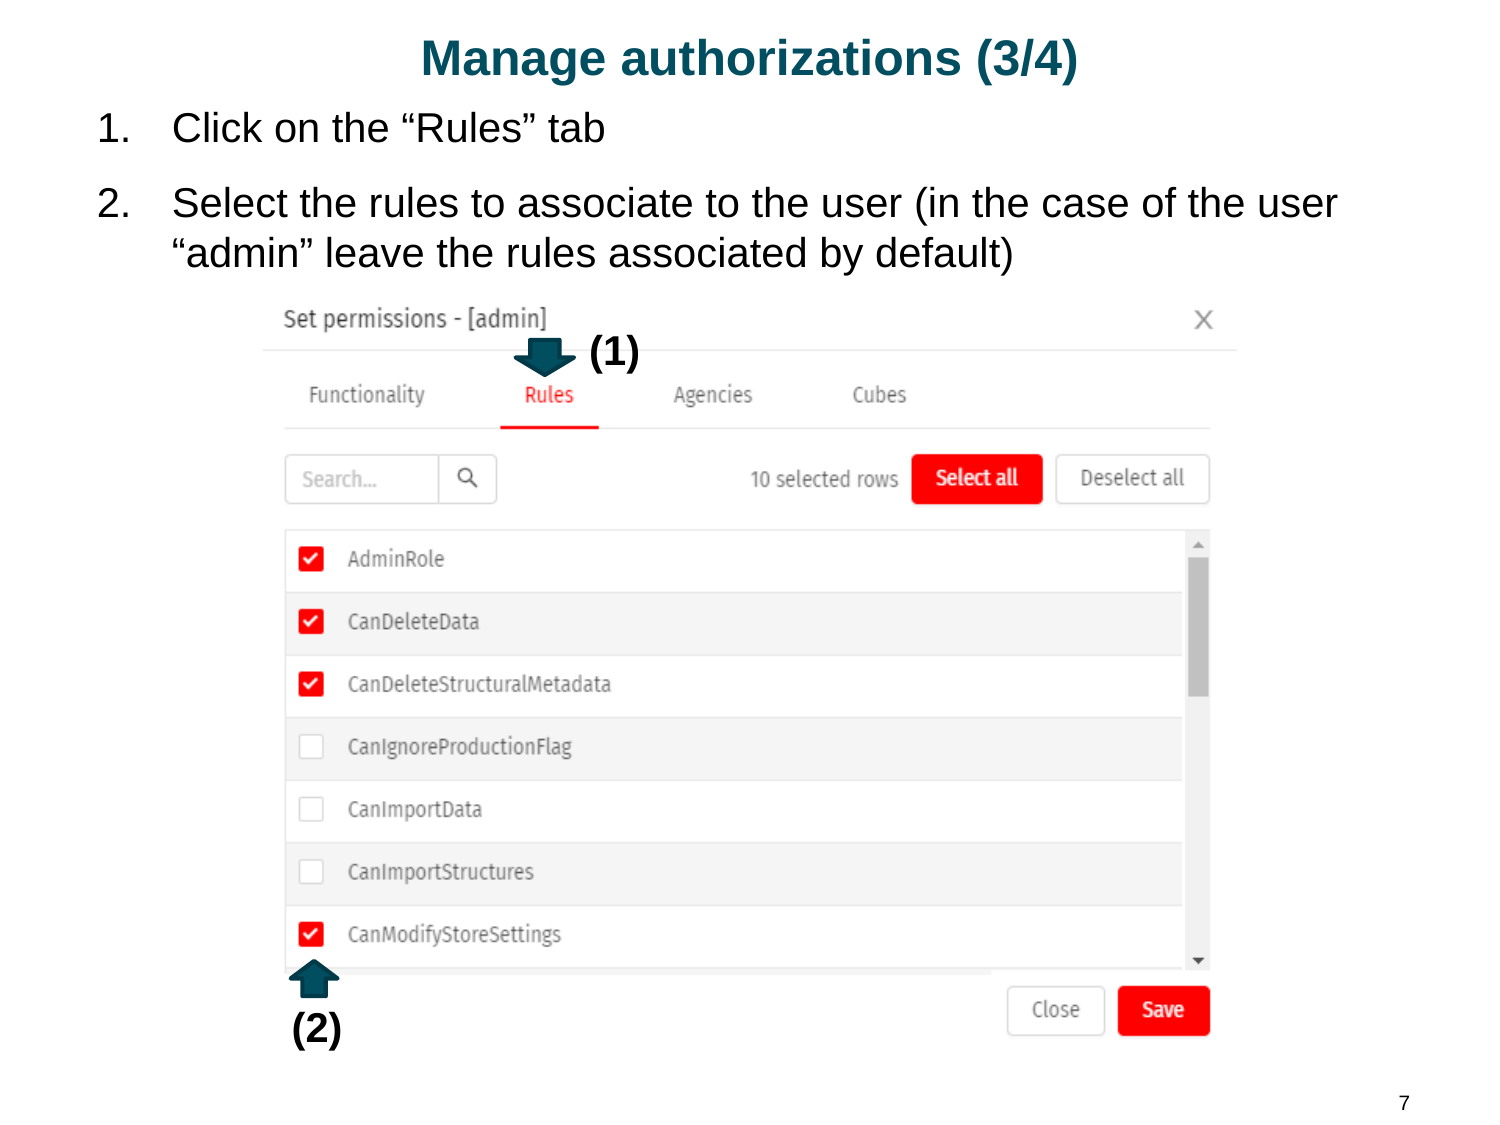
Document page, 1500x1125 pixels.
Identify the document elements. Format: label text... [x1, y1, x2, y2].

picture [262, 298, 1237, 1055]
text_box Click on the “Rules” tab Select the rules to associate to the user (in the case of the user “admin” leave the rules associated by default) [82, 93, 1434, 359]
title Manage authorizations (3/4) [75, 20, 1425, 91]
slide_number 7 [1074, 1082, 1425, 1125]
